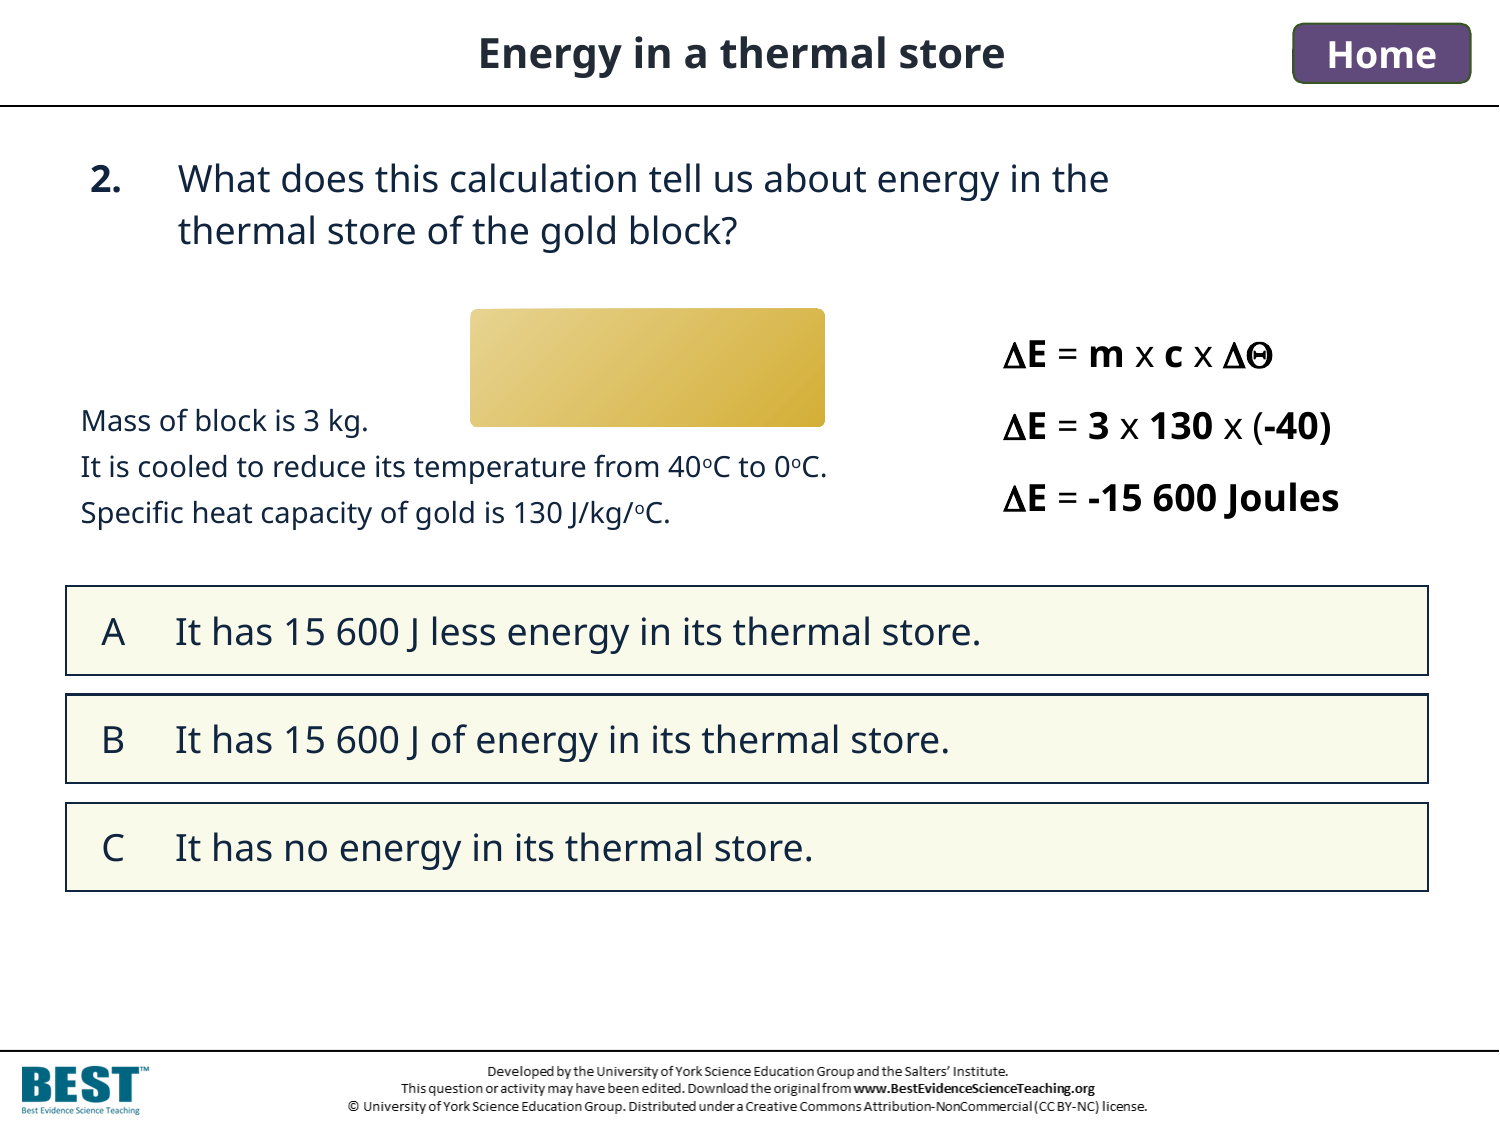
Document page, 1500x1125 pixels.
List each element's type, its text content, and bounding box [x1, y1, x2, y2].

text_box Energy in a thermal store [23, 4, 1471, 99]
picture [0, 105, 1500, 1125]
text_box Home [1292, 22, 1472, 84]
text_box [65, 308, 1447, 541]
